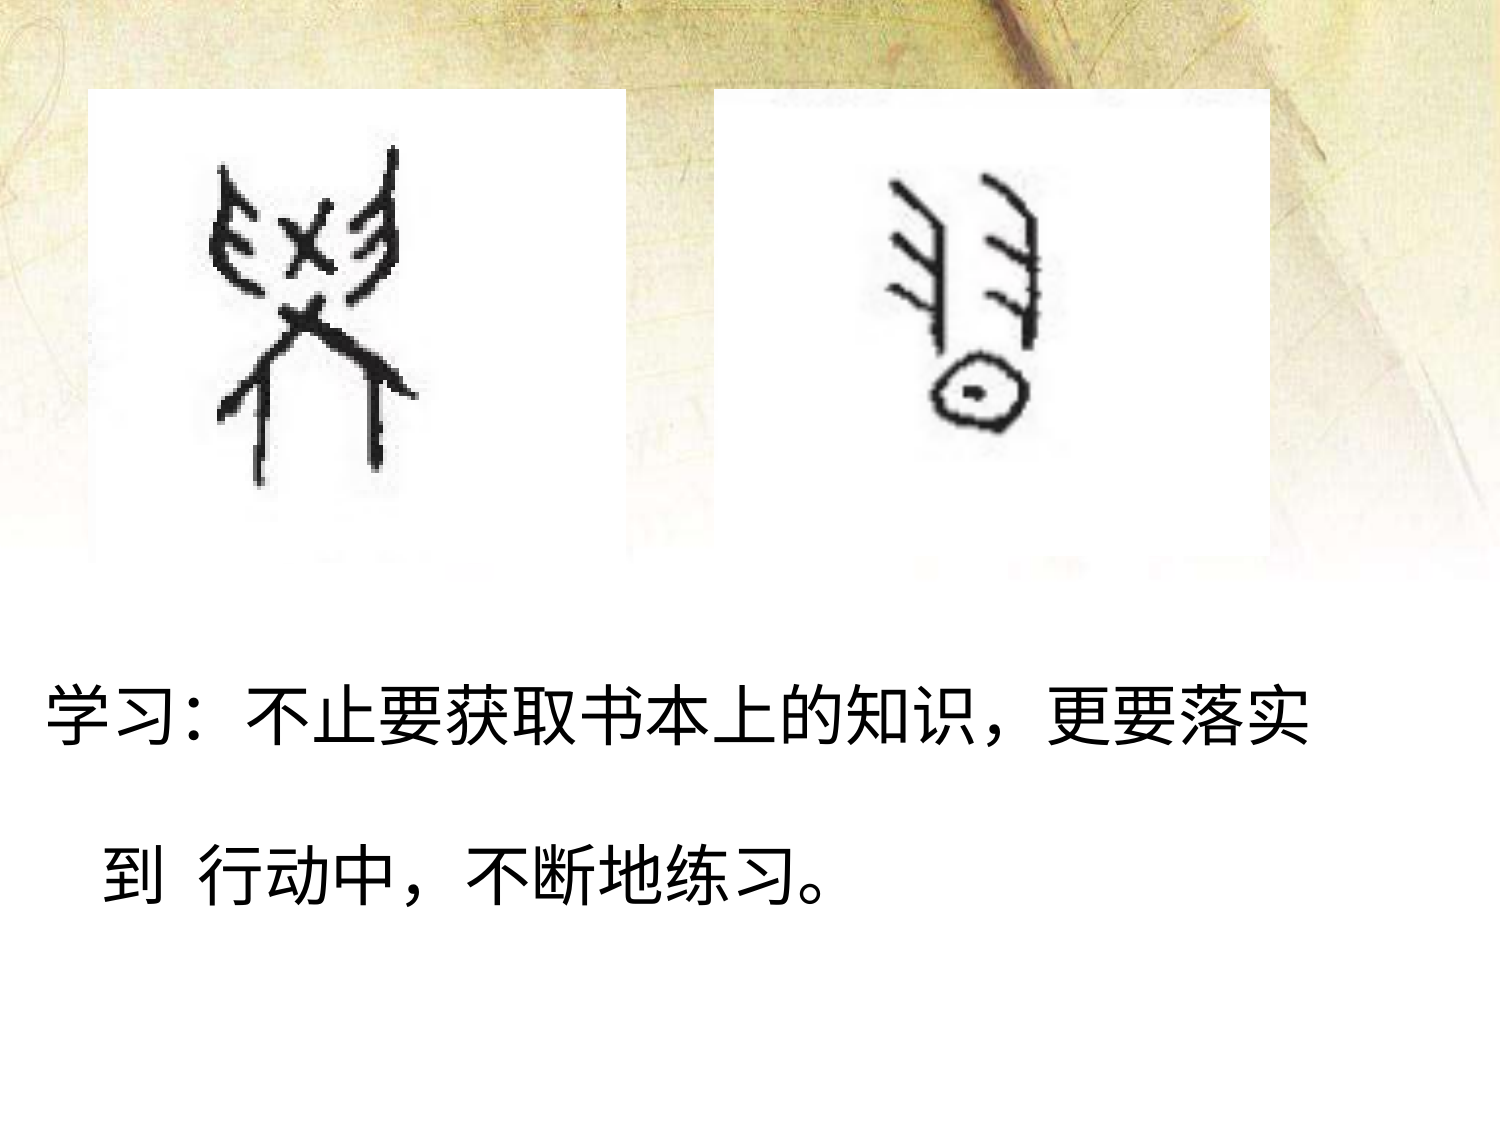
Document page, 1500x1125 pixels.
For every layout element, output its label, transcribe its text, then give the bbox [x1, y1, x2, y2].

text_box 学习：不止要获取书本上的知识，更要落实到 行动中，不断地练习。 [29, 586, 1394, 894]
picture [0, 0, 1500, 1125]
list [88, 89, 626, 563]
